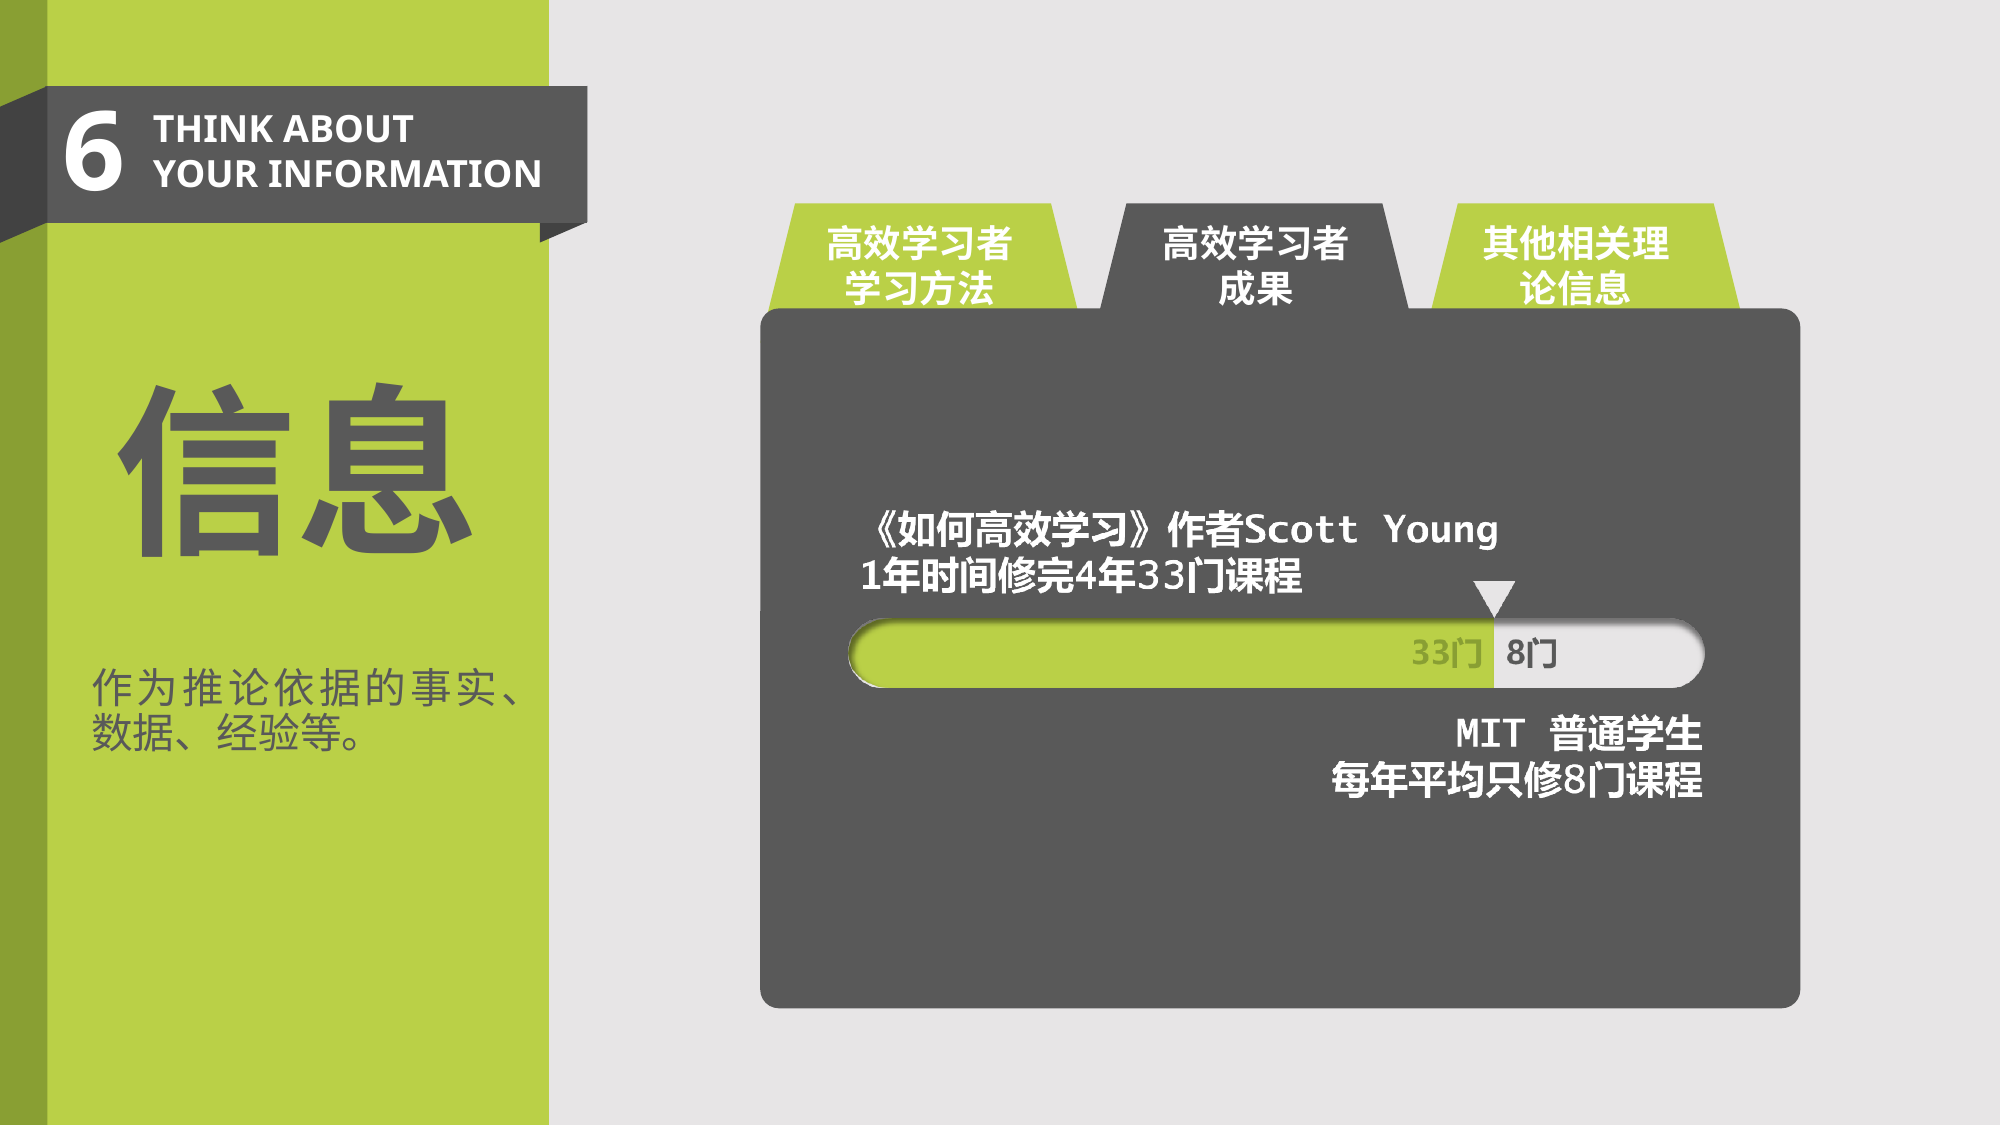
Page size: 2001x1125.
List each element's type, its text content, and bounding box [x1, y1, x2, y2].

list 信息 作为推论依据的事实、数据、经验等。 [76, 375, 517, 921]
title 6 [47, 87, 548, 222]
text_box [760, 203, 1801, 1009]
text_box THINK ABOUT YOUR INFORMATION [138, 97, 596, 203]
